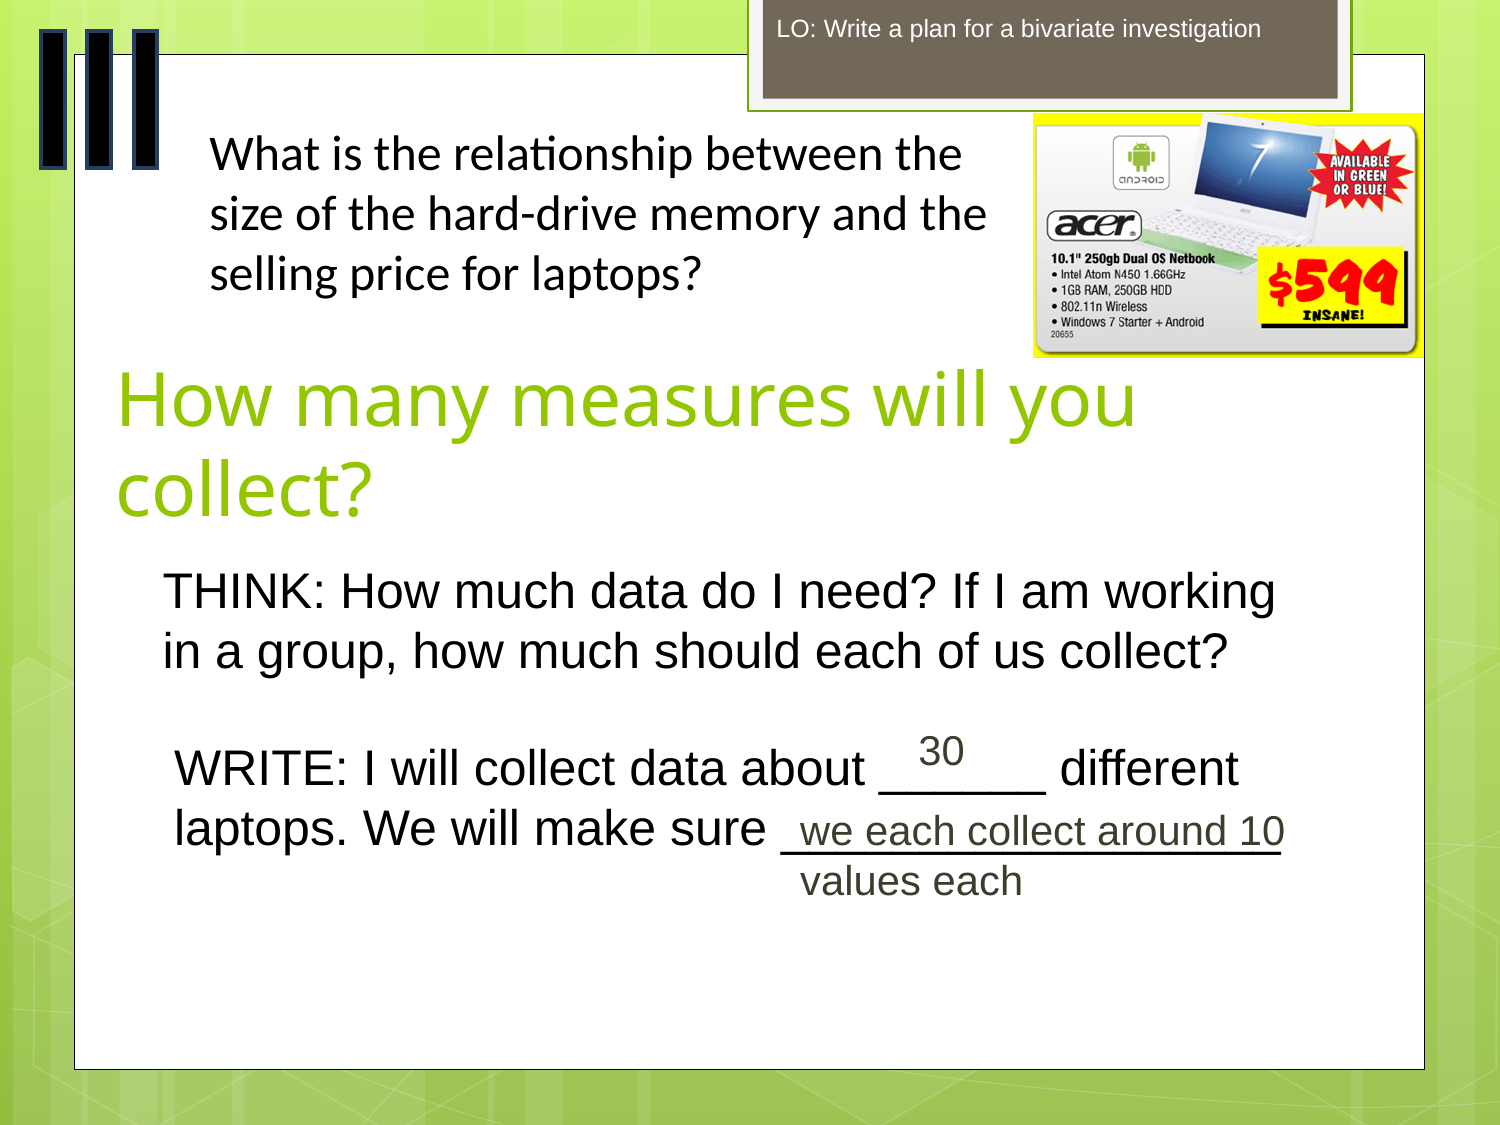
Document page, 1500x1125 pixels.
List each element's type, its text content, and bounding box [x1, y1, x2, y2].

text_box LO: Write a plan for a bivariate investigation [761, 5, 1341, 80]
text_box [194, 113, 1424, 359]
text_box WRITE: I will collect data about ______ different laptops. We will make sure __________________ [159, 727, 1353, 863]
text_box 30 [903, 716, 1058, 781]
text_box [40, 30, 158, 169]
text_box we each collect around 10 values each [785, 796, 1412, 912]
text_box THINK: How much data do I need? If I am working in a group, how much should each of us collect? [147, 550, 1341, 686]
title How many measures will you collect? [100, 373, 1424, 539]
